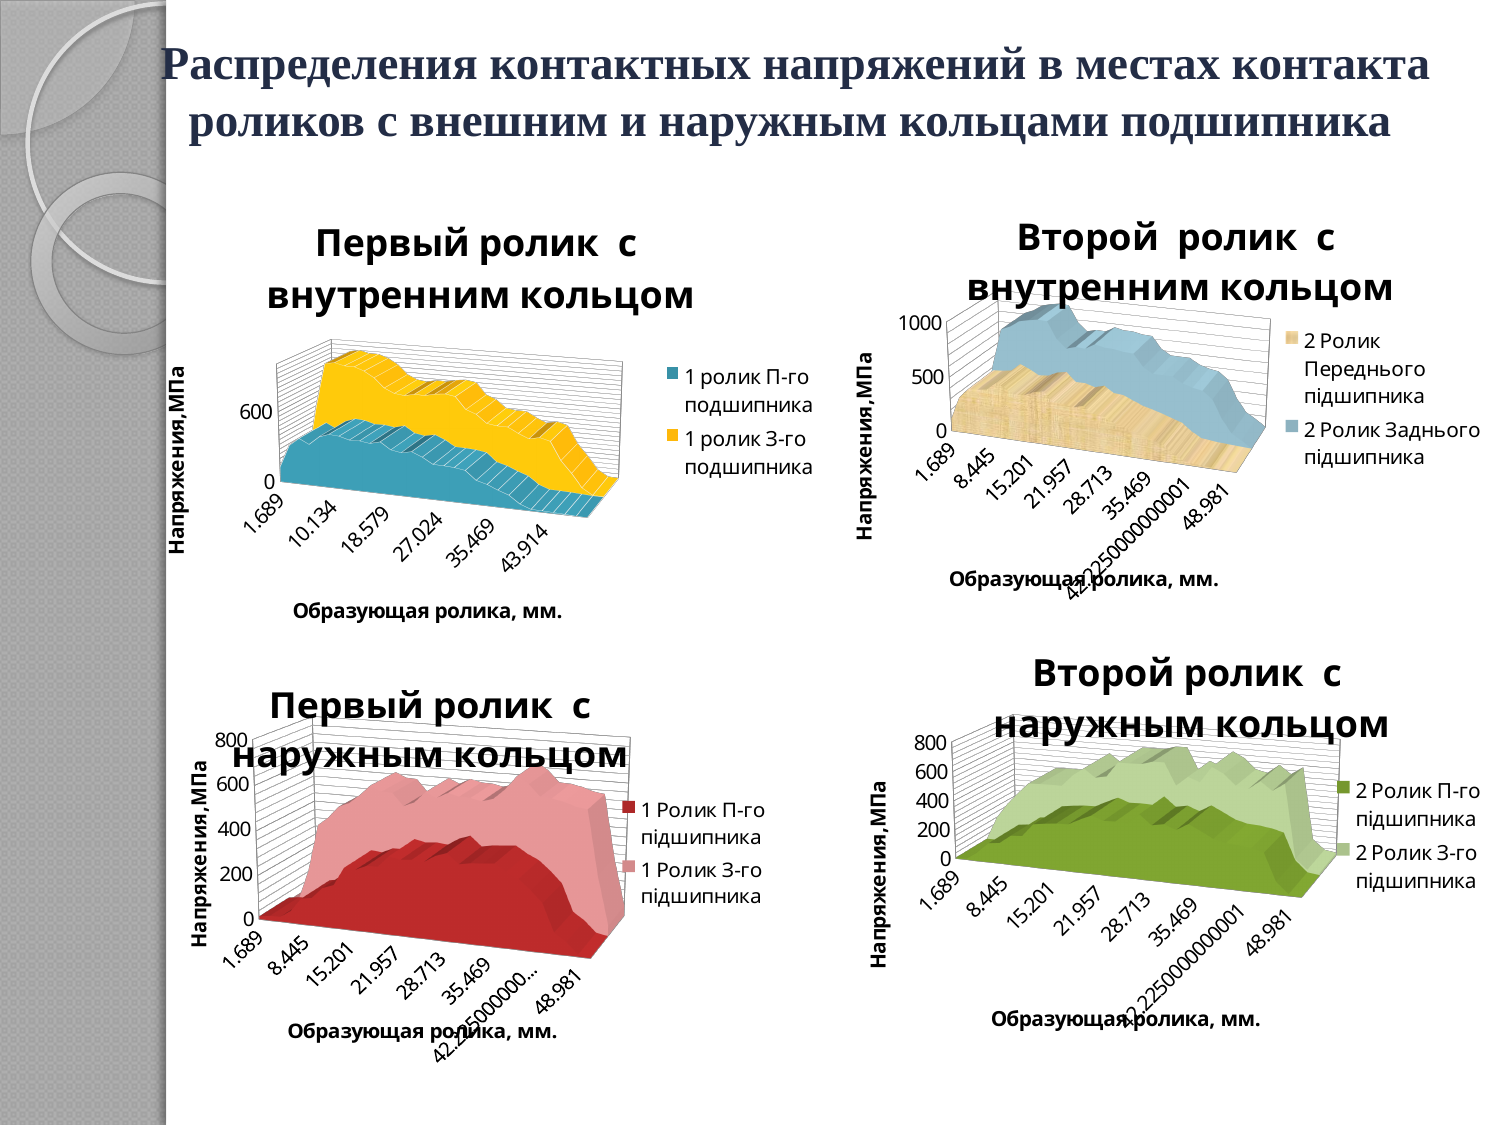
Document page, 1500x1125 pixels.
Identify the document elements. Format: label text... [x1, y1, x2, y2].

title Распределения контактных напряжений в местах контакта роликов с внешним и наружным кольцами подшипника [117, 23, 1475, 211]
chart [128, 187, 1500, 1070]
